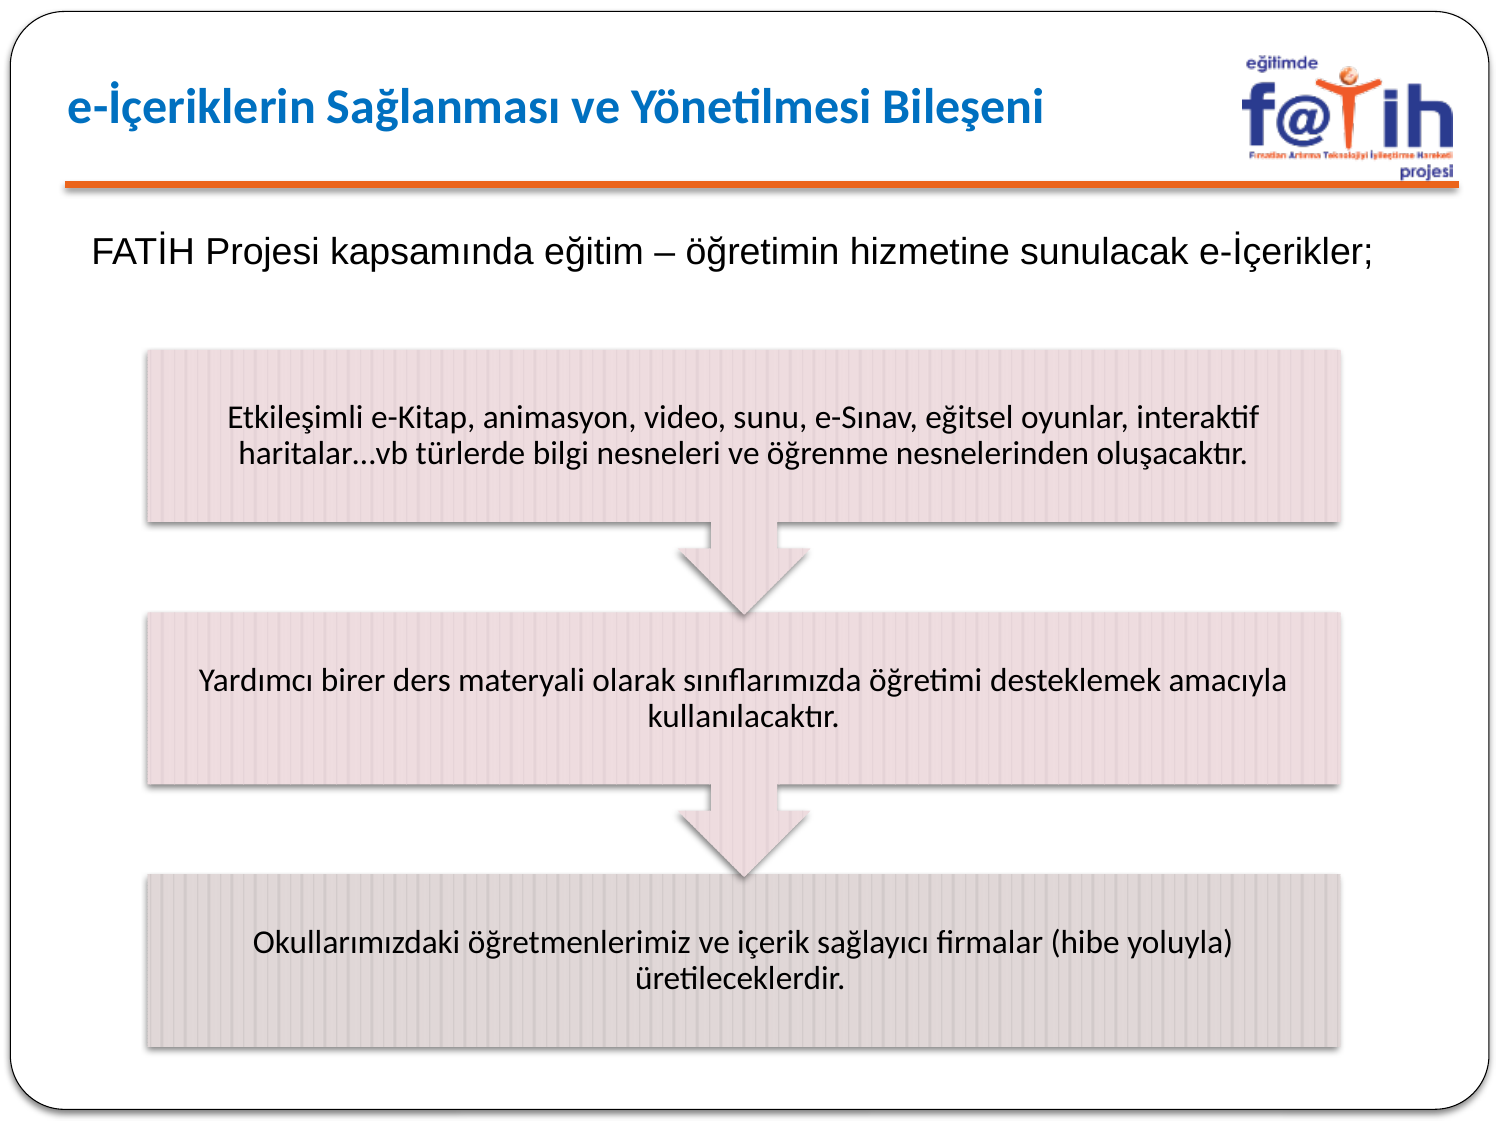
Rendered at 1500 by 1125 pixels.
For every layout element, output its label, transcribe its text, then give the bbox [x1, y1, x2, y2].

picture [1242, 54, 1453, 182]
text_box e-İçeriklerin Sağlanması ve Yönetilmesi Bileşeni [53, 66, 1187, 149]
text_box FATİH Projesi kapsamında eğitim – öğretimin hizmetine sunulacak e-İçerikler; [76, 219, 1412, 280]
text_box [147, 349, 1341, 1048]
